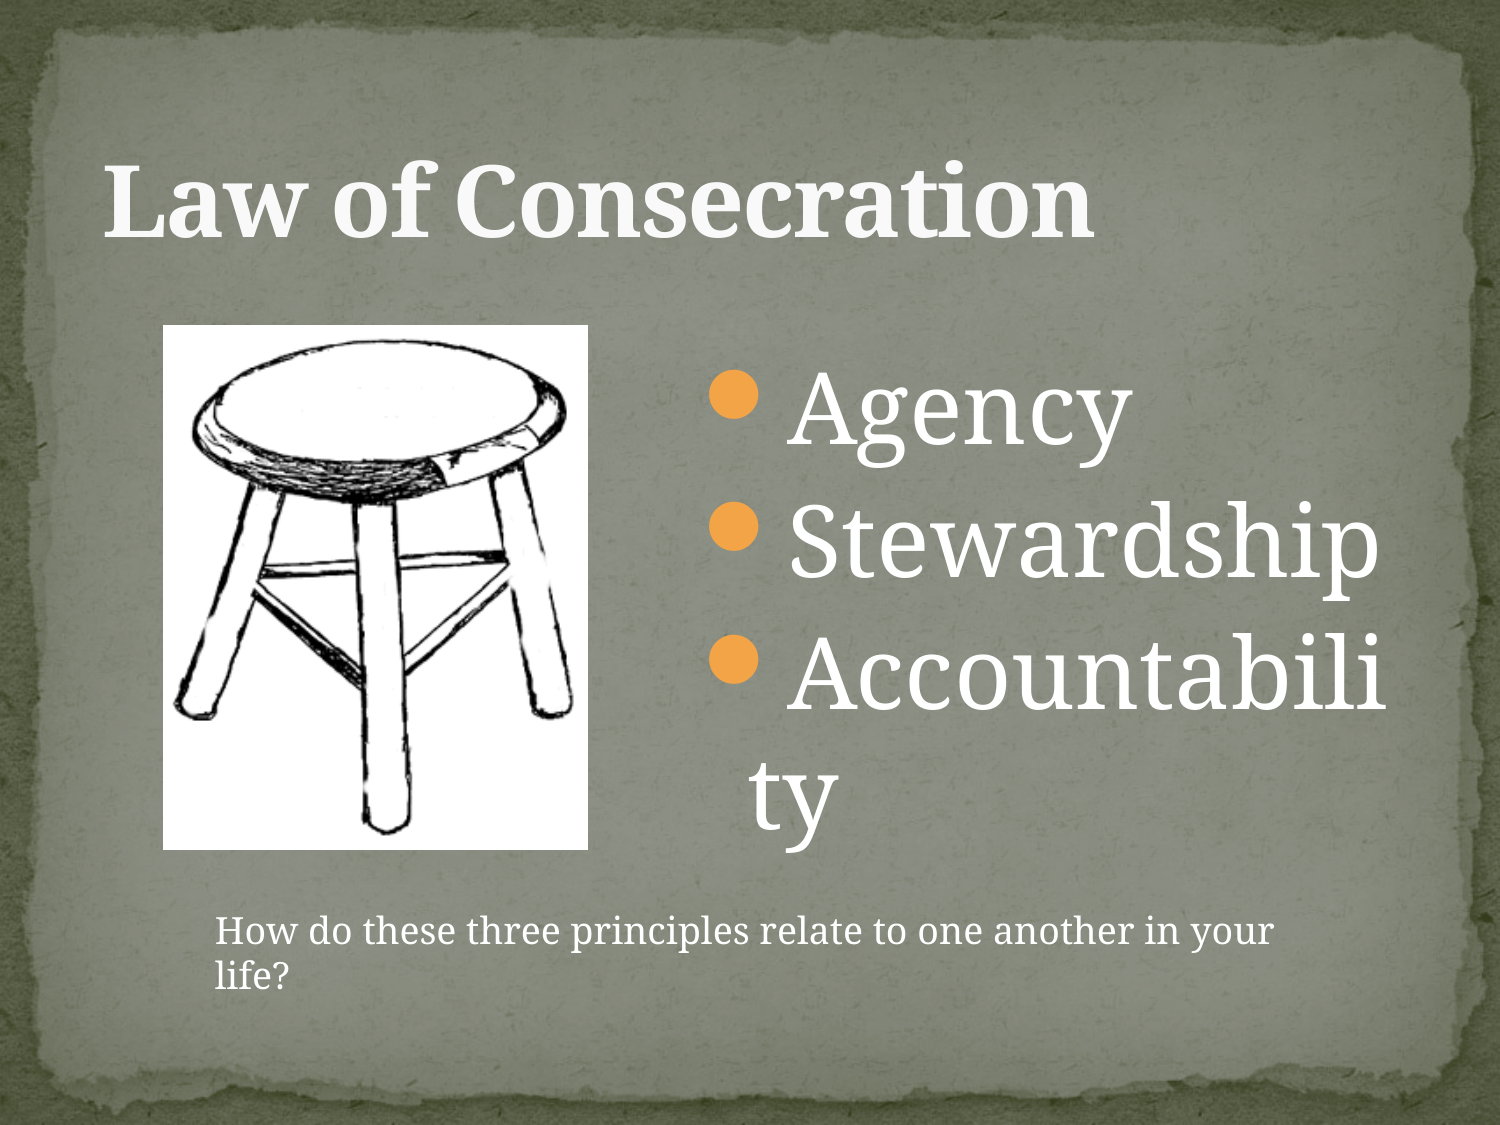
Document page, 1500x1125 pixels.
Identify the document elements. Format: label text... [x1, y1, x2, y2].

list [167, 329, 585, 848]
list Agency Stewardship Accountability [687, 337, 1425, 838]
text_box How do these three principles relate to one another in your life? [199, 899, 1325, 1005]
title Law of Consecration [87, 77, 1425, 266]
